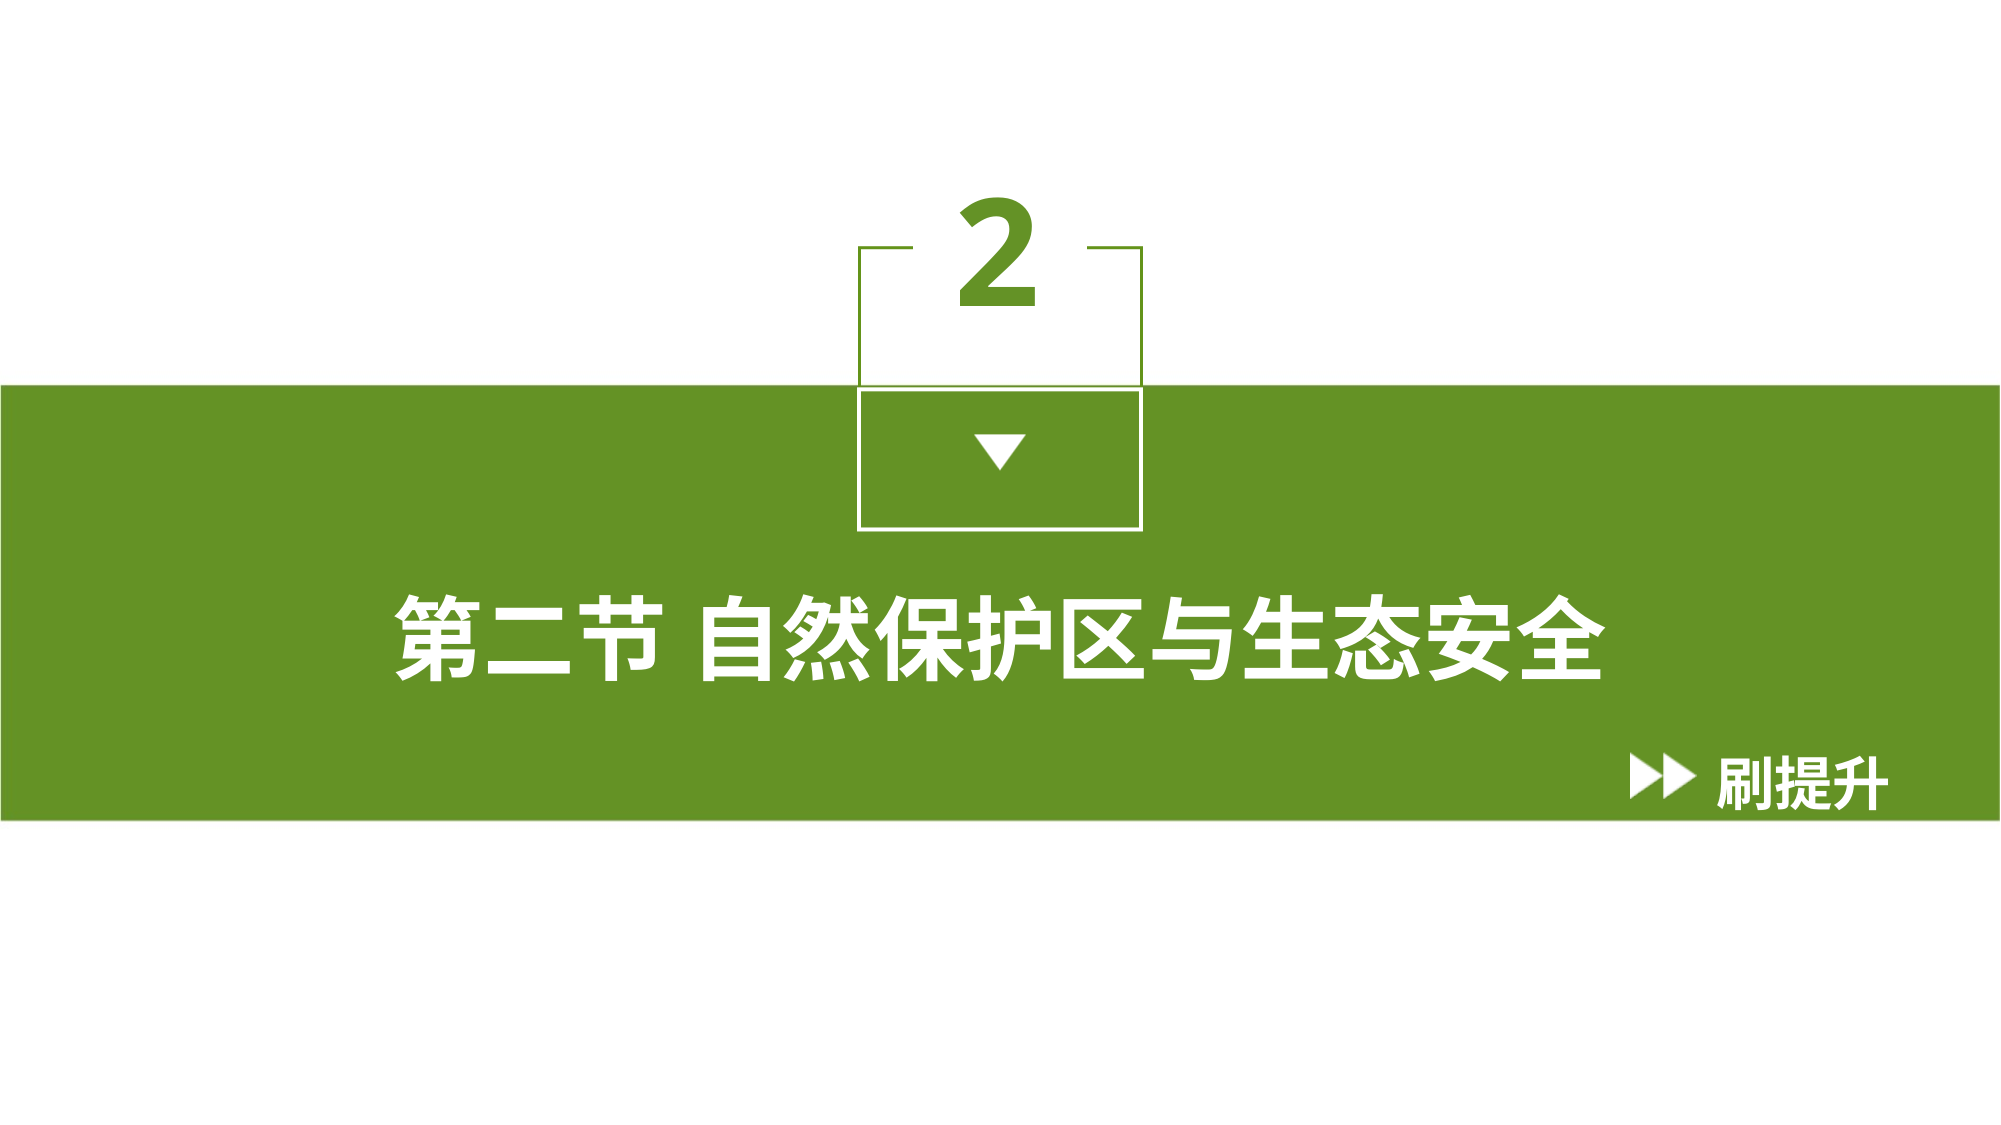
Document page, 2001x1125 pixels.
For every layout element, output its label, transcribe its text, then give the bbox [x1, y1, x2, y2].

text_box 第二节 自然保护区与生态安全 [0, 572, 2000, 699]
picture [0, 699, 2000, 1125]
text_box 刷提升 [1715, 718, 1997, 812]
picture [0, 0, 2000, 572]
text_box 2 [865, 148, 1130, 345]
